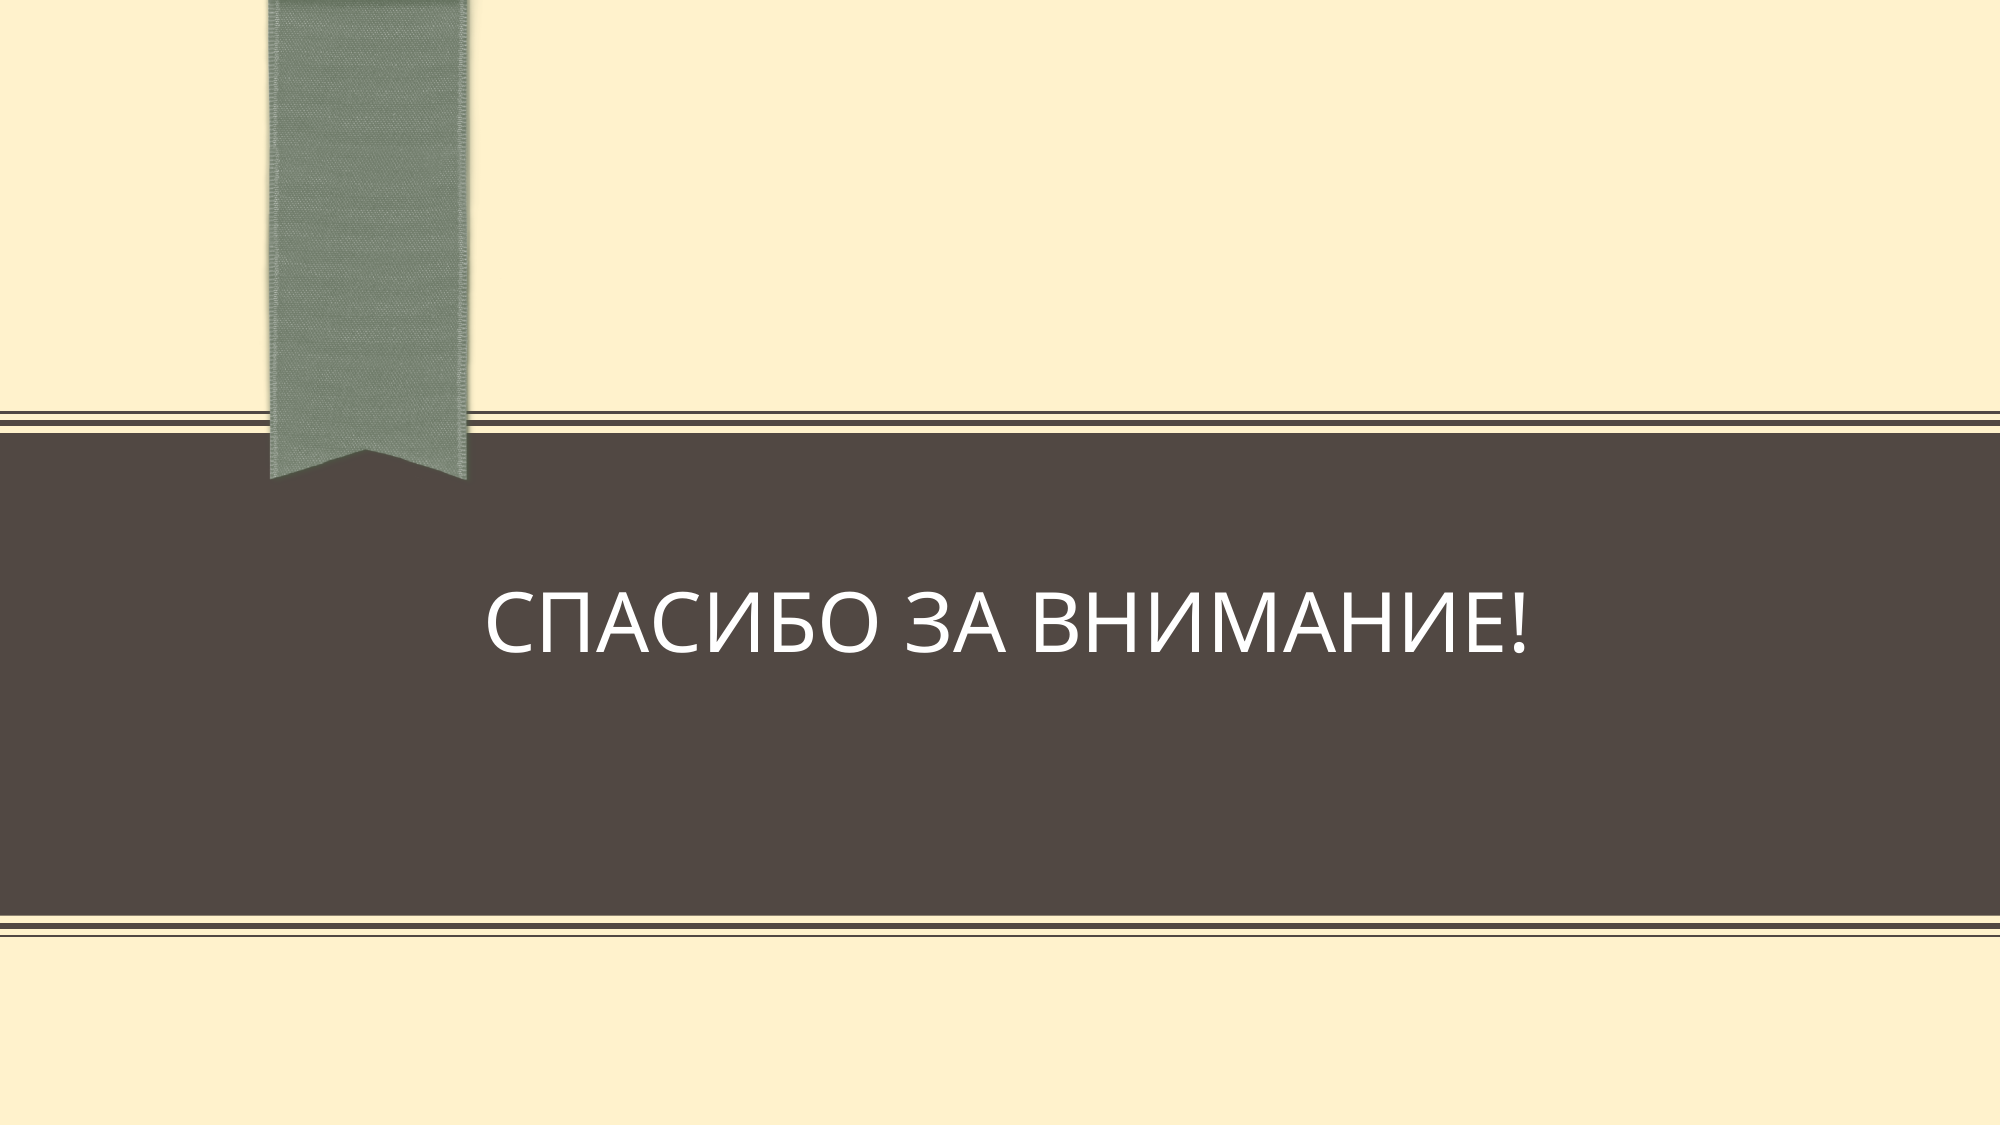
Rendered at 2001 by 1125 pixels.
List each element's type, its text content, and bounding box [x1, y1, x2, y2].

title Спасибо за внимание! [181, 487, 1834, 764]
